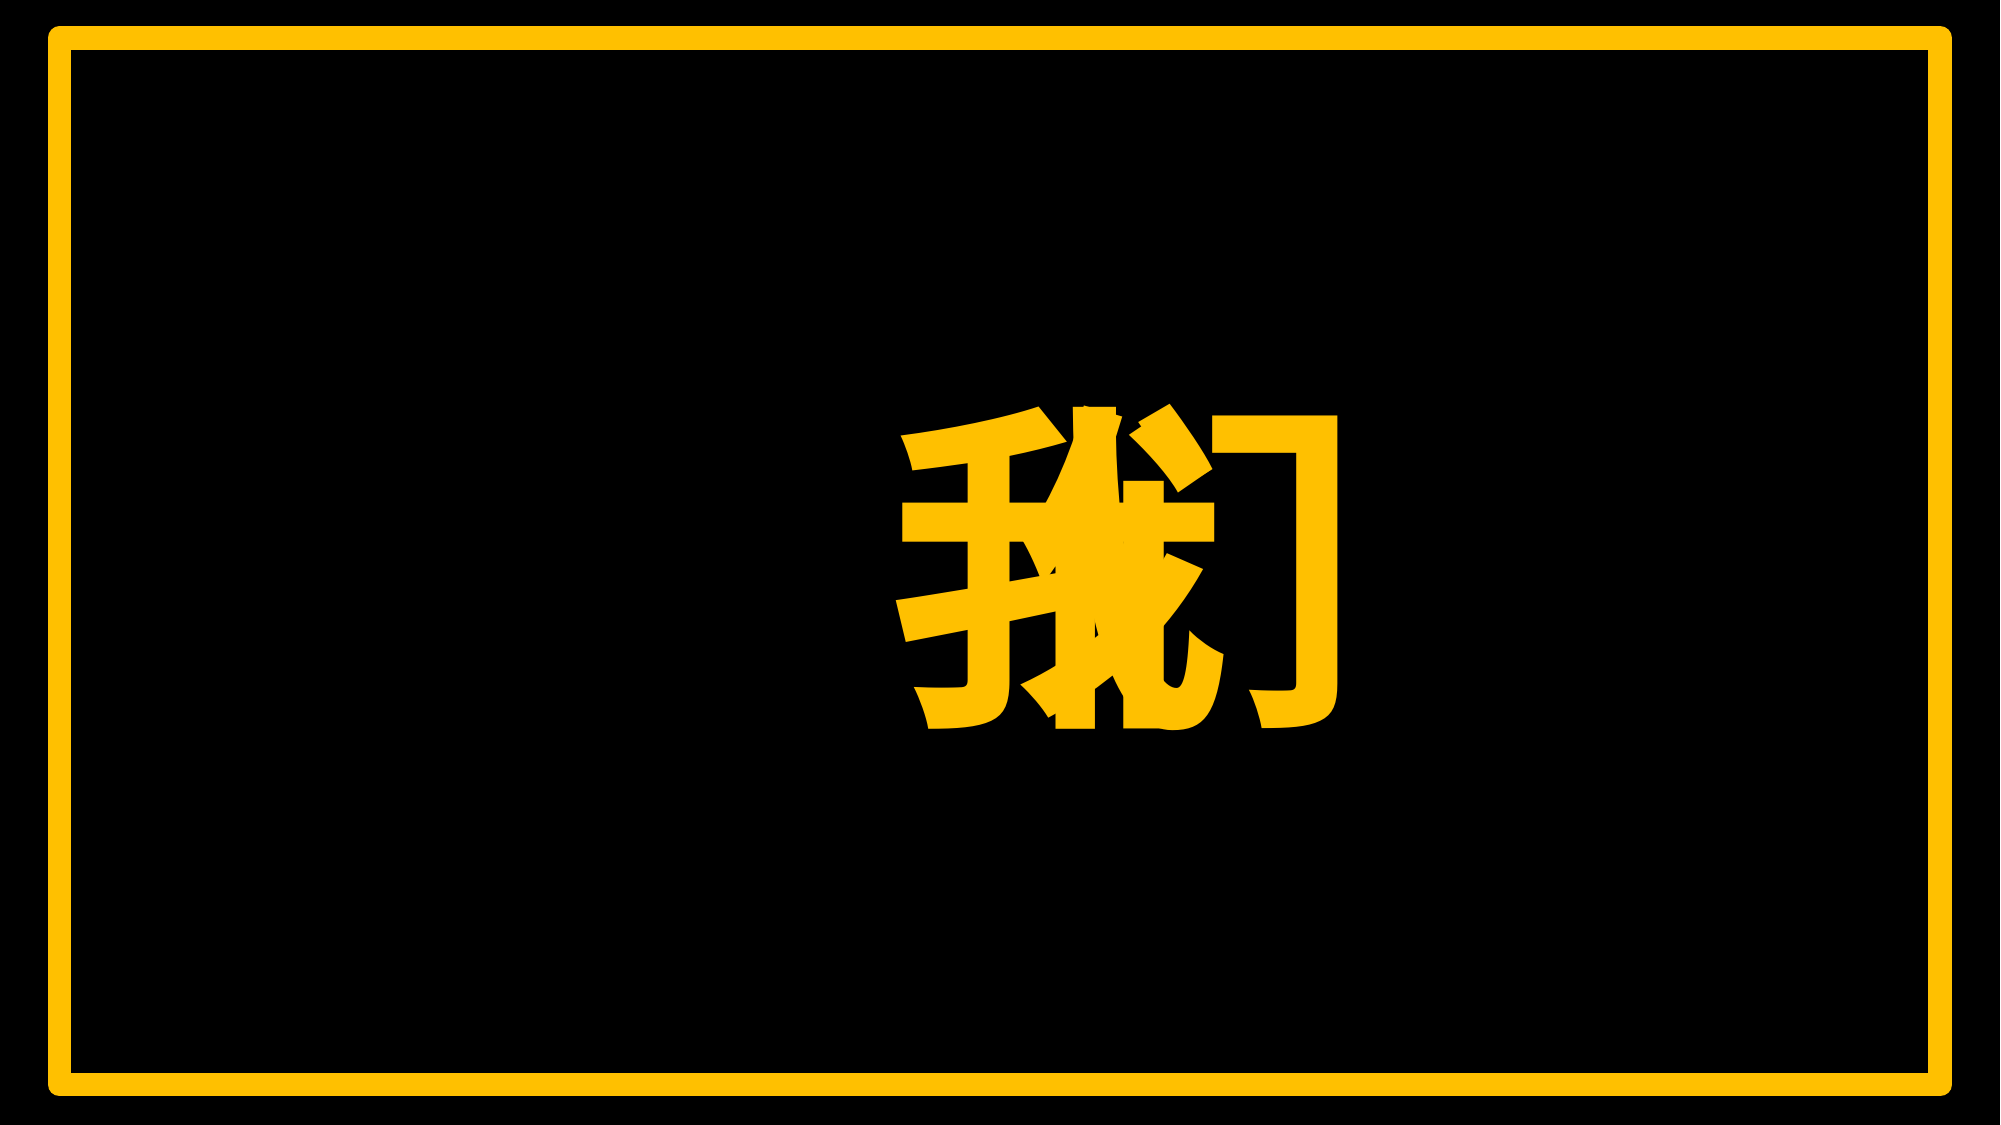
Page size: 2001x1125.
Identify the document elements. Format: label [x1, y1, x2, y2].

text_box [59, 37, 1941, 1086]
